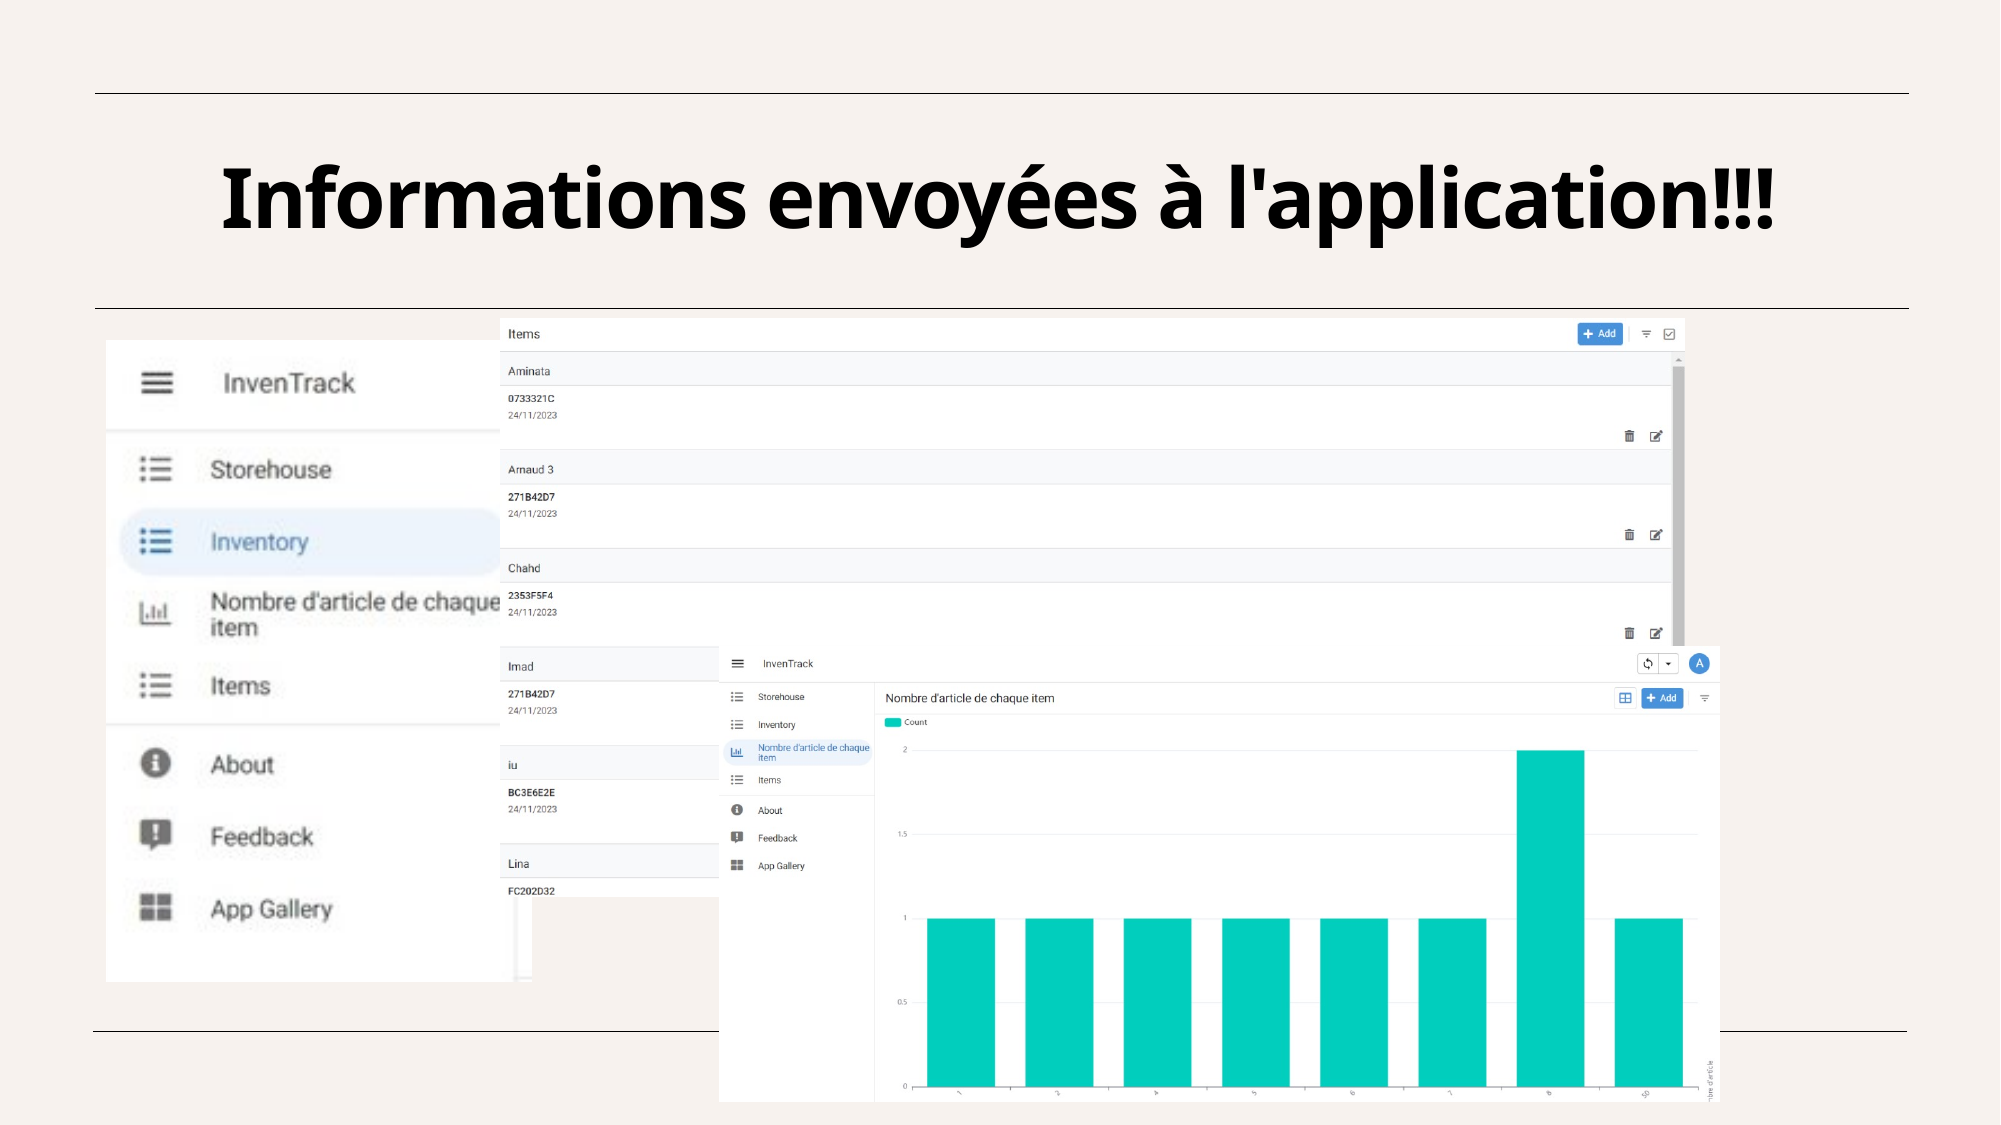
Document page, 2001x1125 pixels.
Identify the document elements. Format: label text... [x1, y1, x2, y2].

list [106, 340, 532, 983]
picture [499, 318, 1720, 1102]
title Informations envoyées à l'application!!! [93, 113, 1907, 291]
